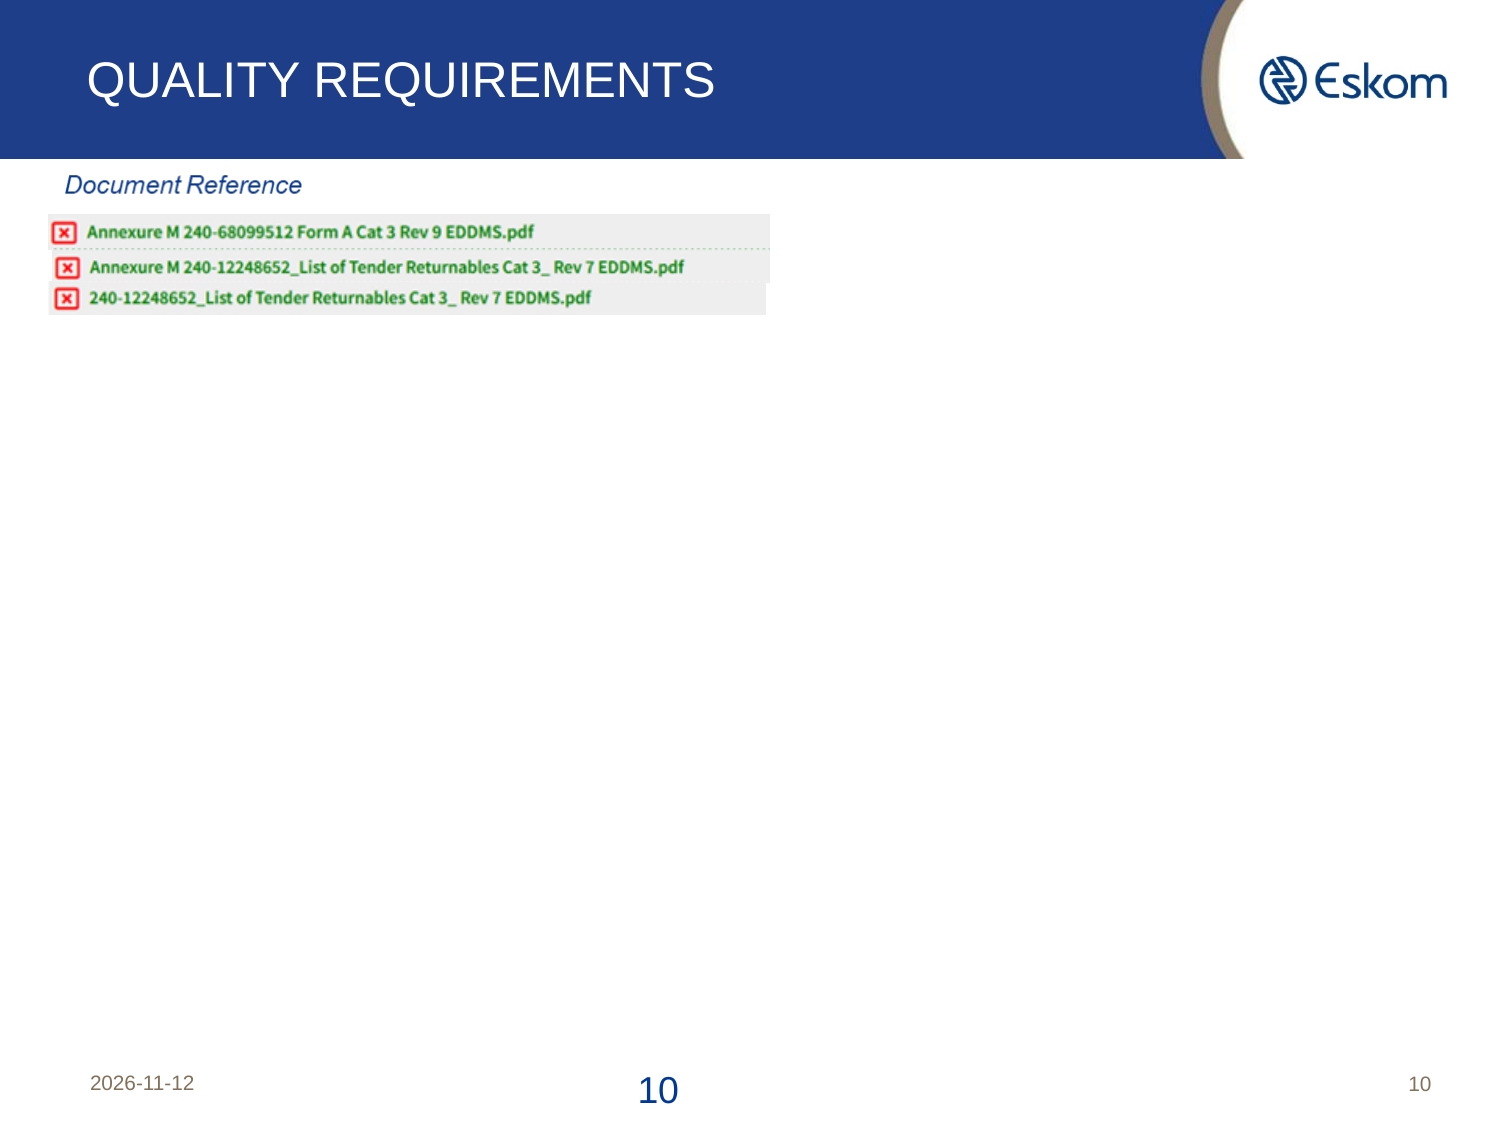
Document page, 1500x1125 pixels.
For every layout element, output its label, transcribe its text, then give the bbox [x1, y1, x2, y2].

title QUALITY REQUIREMENTS [71, 27, 1142, 137]
picture [0, 0, 1246, 159]
picture [1257, 55, 1450, 105]
slide_number 10 [622, 1058, 786, 1103]
picture [48, 160, 770, 315]
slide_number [74, 1058, 361, 1103]
